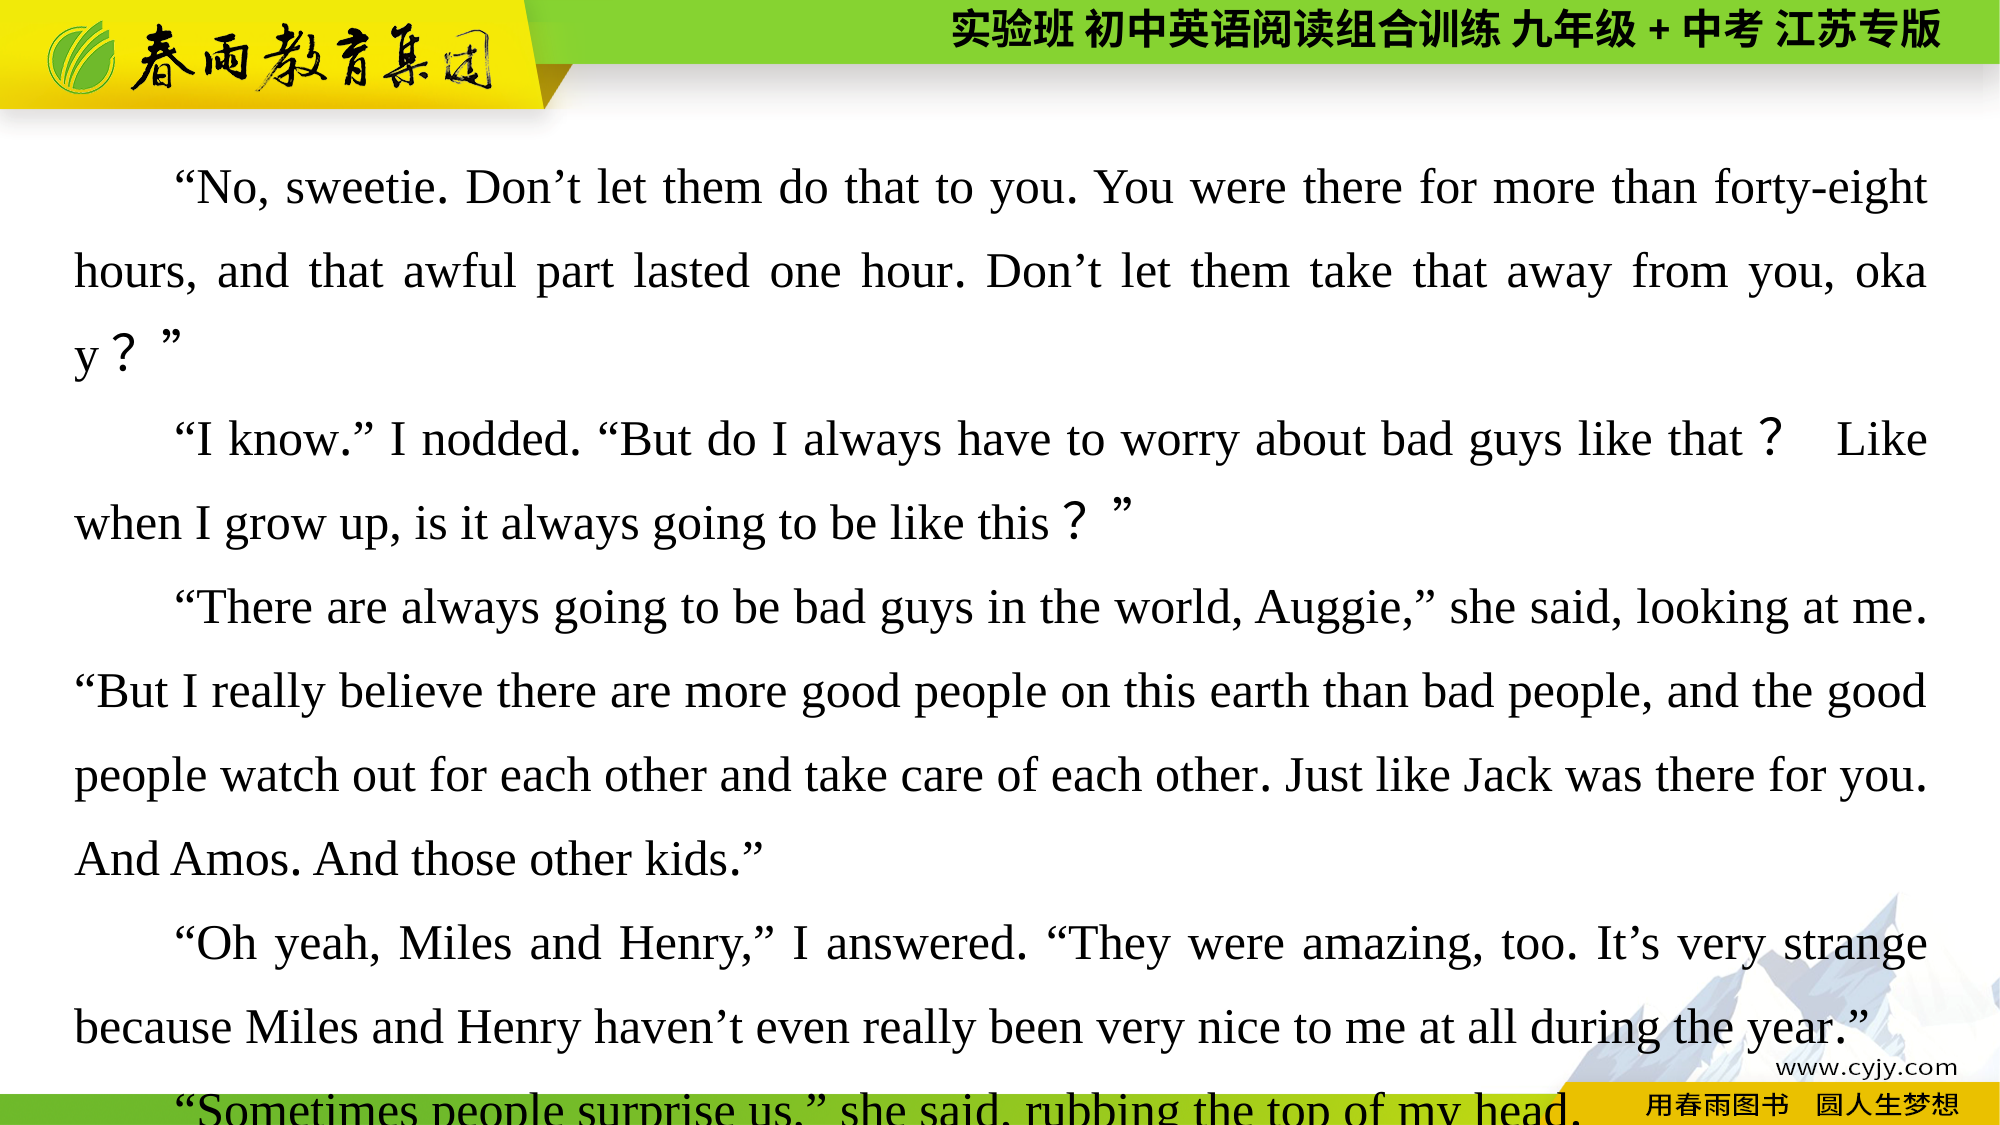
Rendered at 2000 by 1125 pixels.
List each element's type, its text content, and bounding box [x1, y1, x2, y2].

picture [0, 0, 2000, 1125]
list “No, sweetie. Don’t let them do that to you. You were there for more than forty-eight hours, and that awful part lasted one hour. Don’t let them take that away from you, okay？” “I know.” I nodded. “But do I always have to worry about bad guys like that？ Like when I grow up, is it always going to be like this？” “There are always going to be bad guys in the world, Auggie,” she said, looking at me. “But I really believe there are more good people on this earth than bad people, and the good people watch out for each other and take care of each other. Just like Jack was there for you. And Amos. And those other kids.” “Oh yeah, Miles and Henry,” I answered. “They were amazing, too. It’s very strange because Miles and Henry haven’t even really been very nice to me at all during the year.” “Sometimes people surprise us,” she said, rubbing the top of my head. [59, 122, 1944, 1061]
